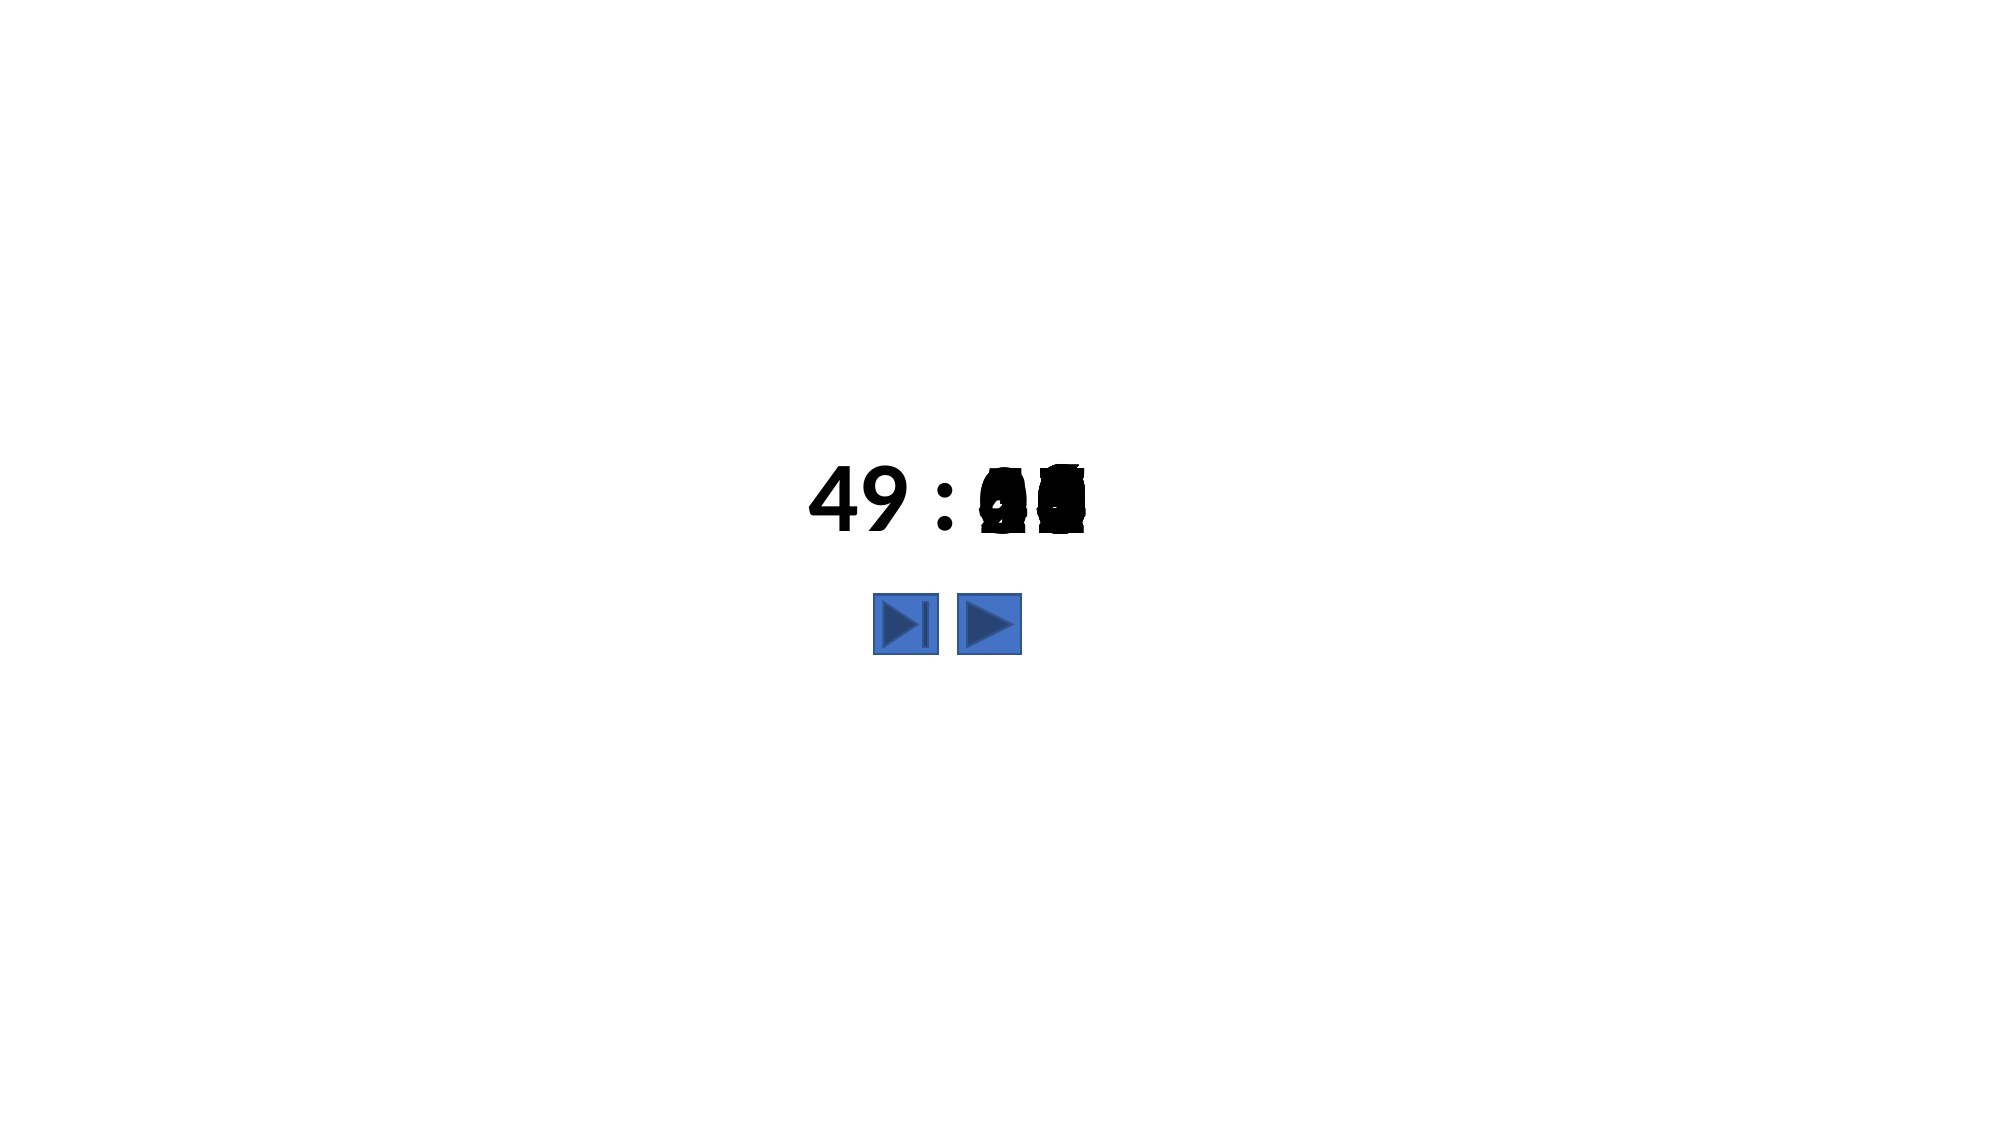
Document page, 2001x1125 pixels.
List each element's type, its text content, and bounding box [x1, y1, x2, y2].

slide_number 48 [784, 461, 925, 522]
